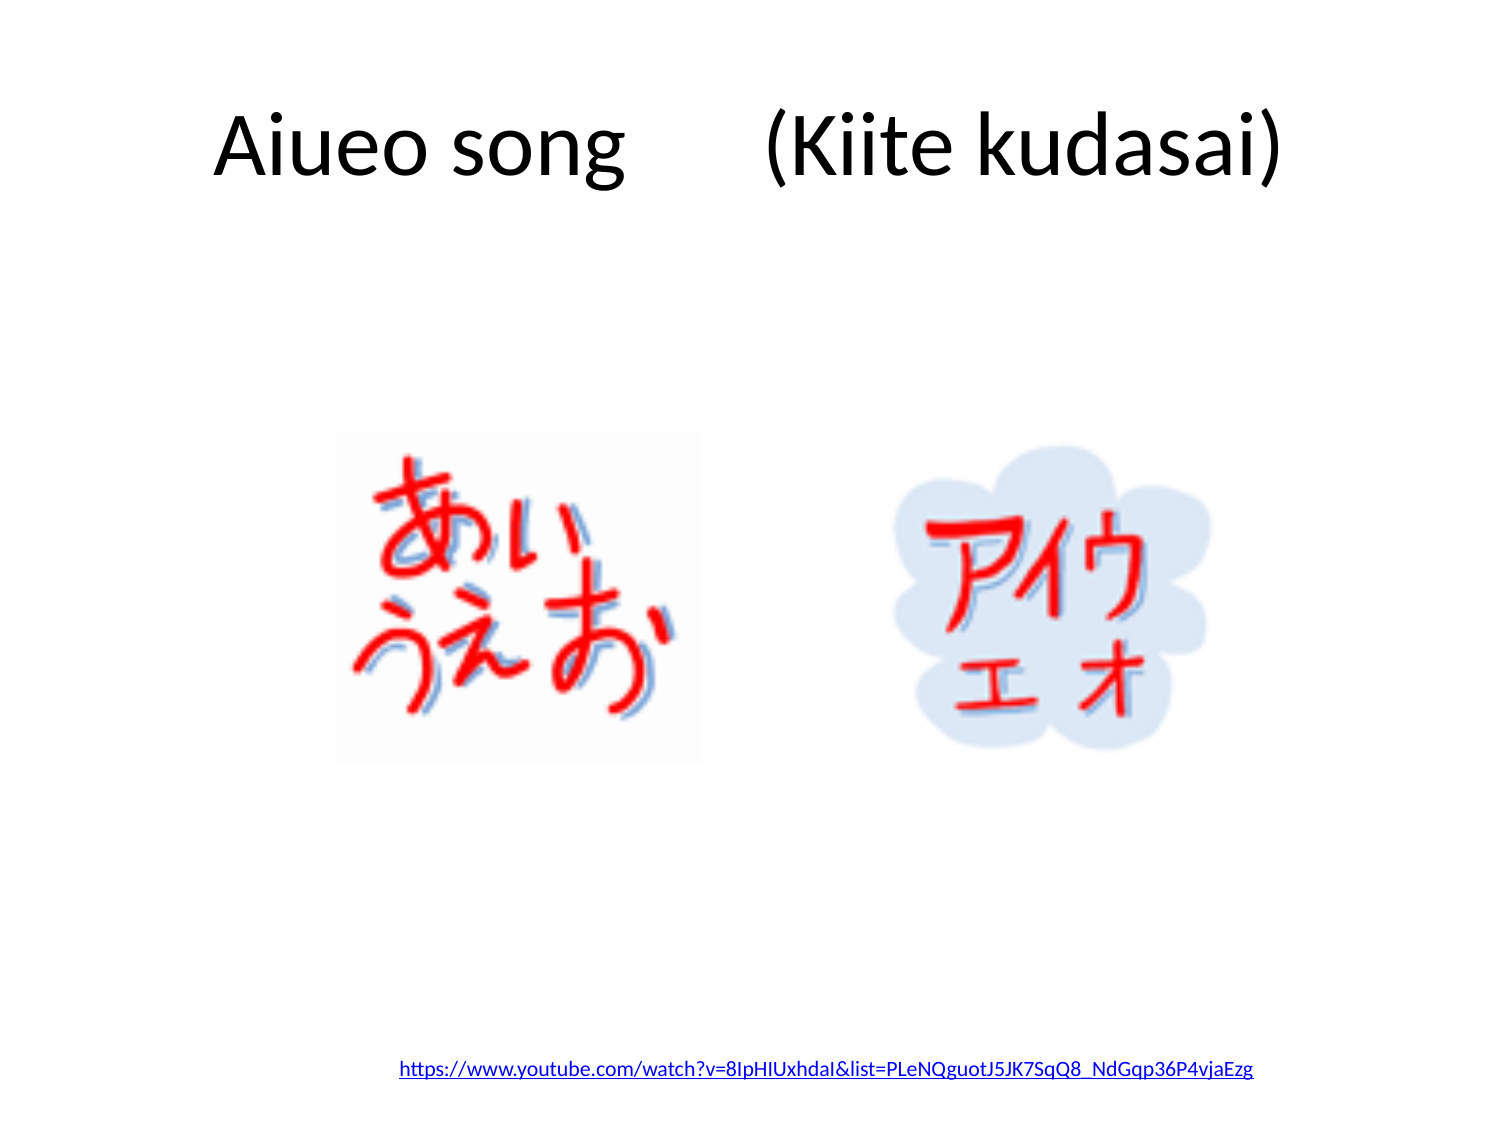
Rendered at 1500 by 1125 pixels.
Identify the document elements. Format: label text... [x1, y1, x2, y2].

text_box https://www.youtube.com/watch?v=8IpHIUxhdaI&list=PLeNQguotJ5JK7SqQ8_NdGqp36P4vjaEzg [384, 1046, 1270, 1088]
picture [336, 432, 702, 764]
picture [835, 432, 1300, 769]
title Aiueo song (Kiite kudasai) [75, 45, 1425, 233]
